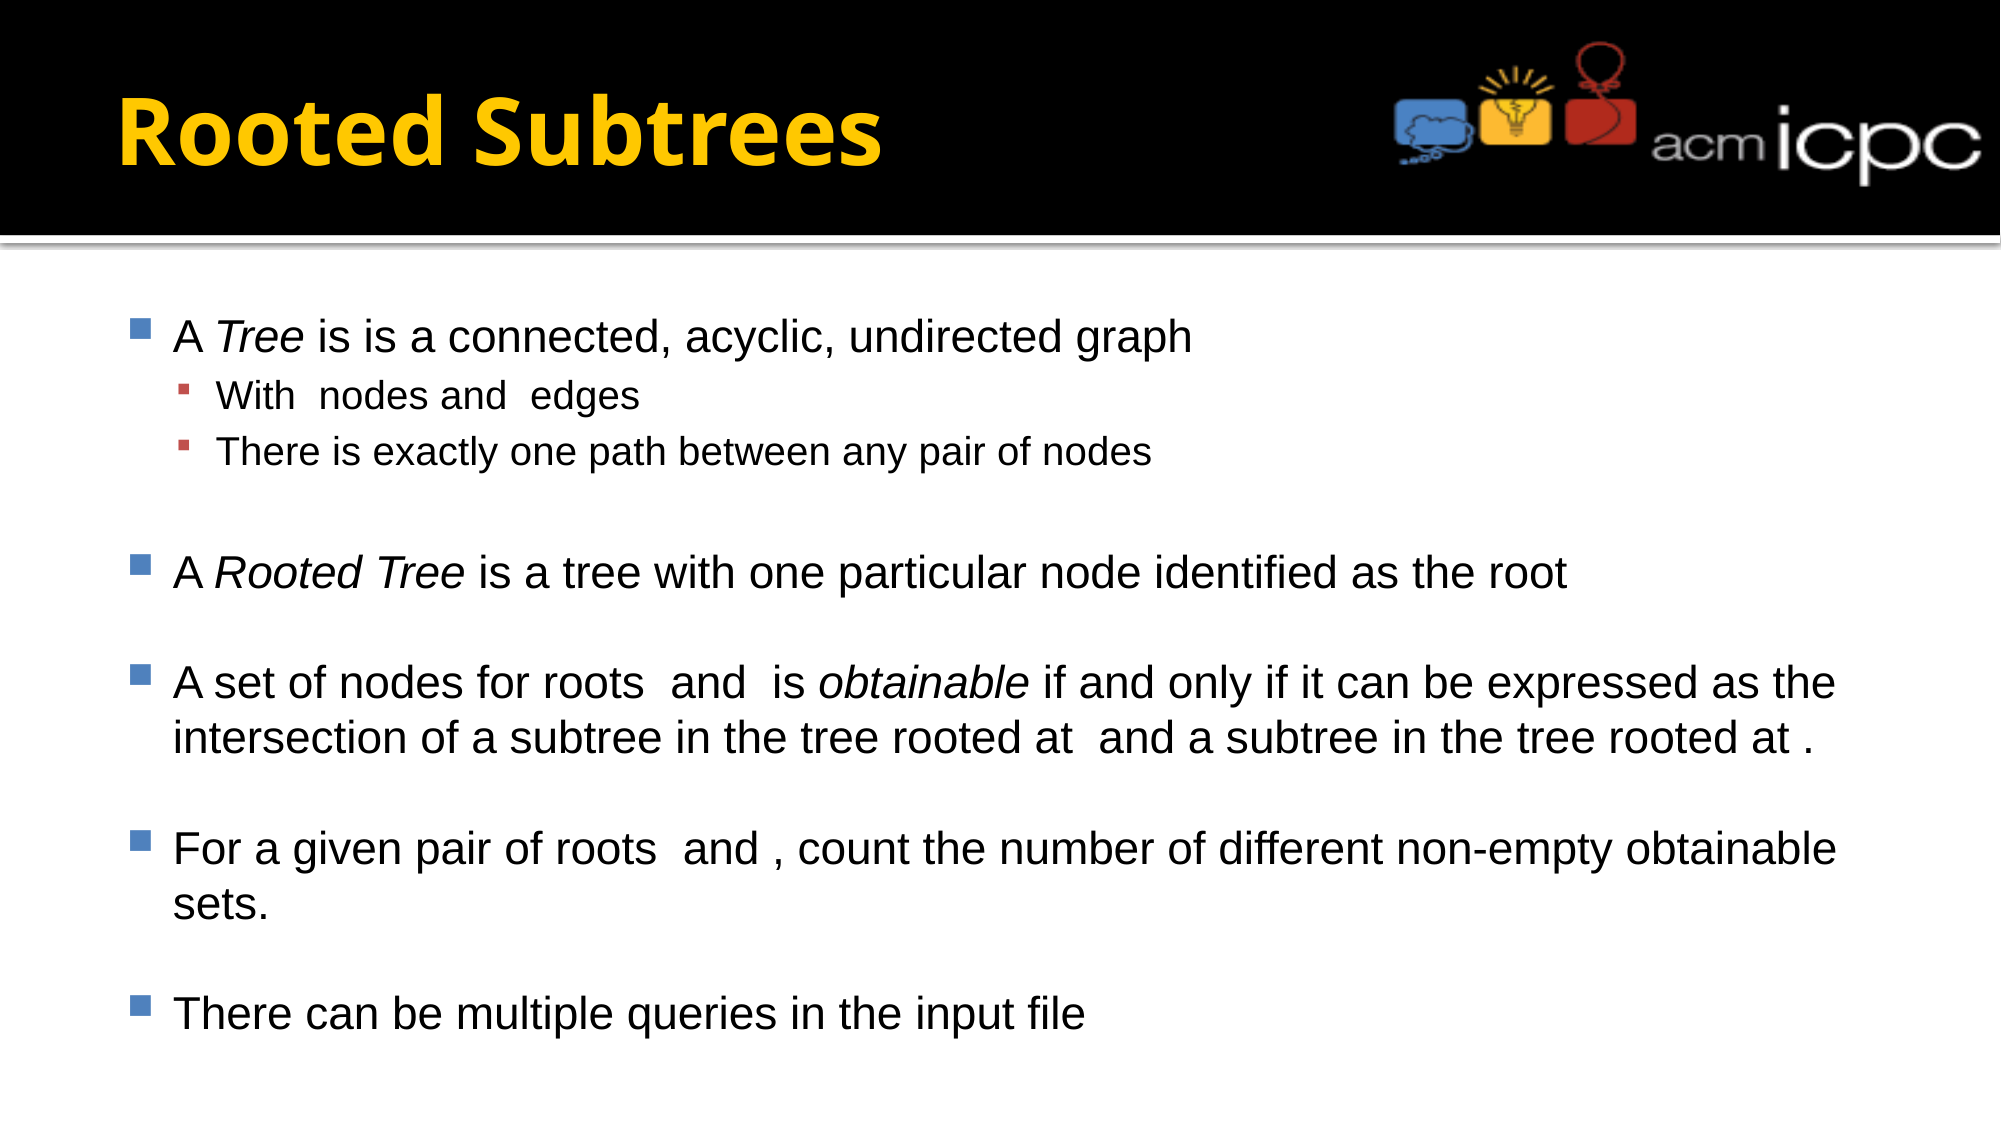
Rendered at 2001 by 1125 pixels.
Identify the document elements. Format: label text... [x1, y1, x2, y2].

picture [1366, 24, 2000, 191]
title Rooted Subtrees [99, 25, 1350, 231]
